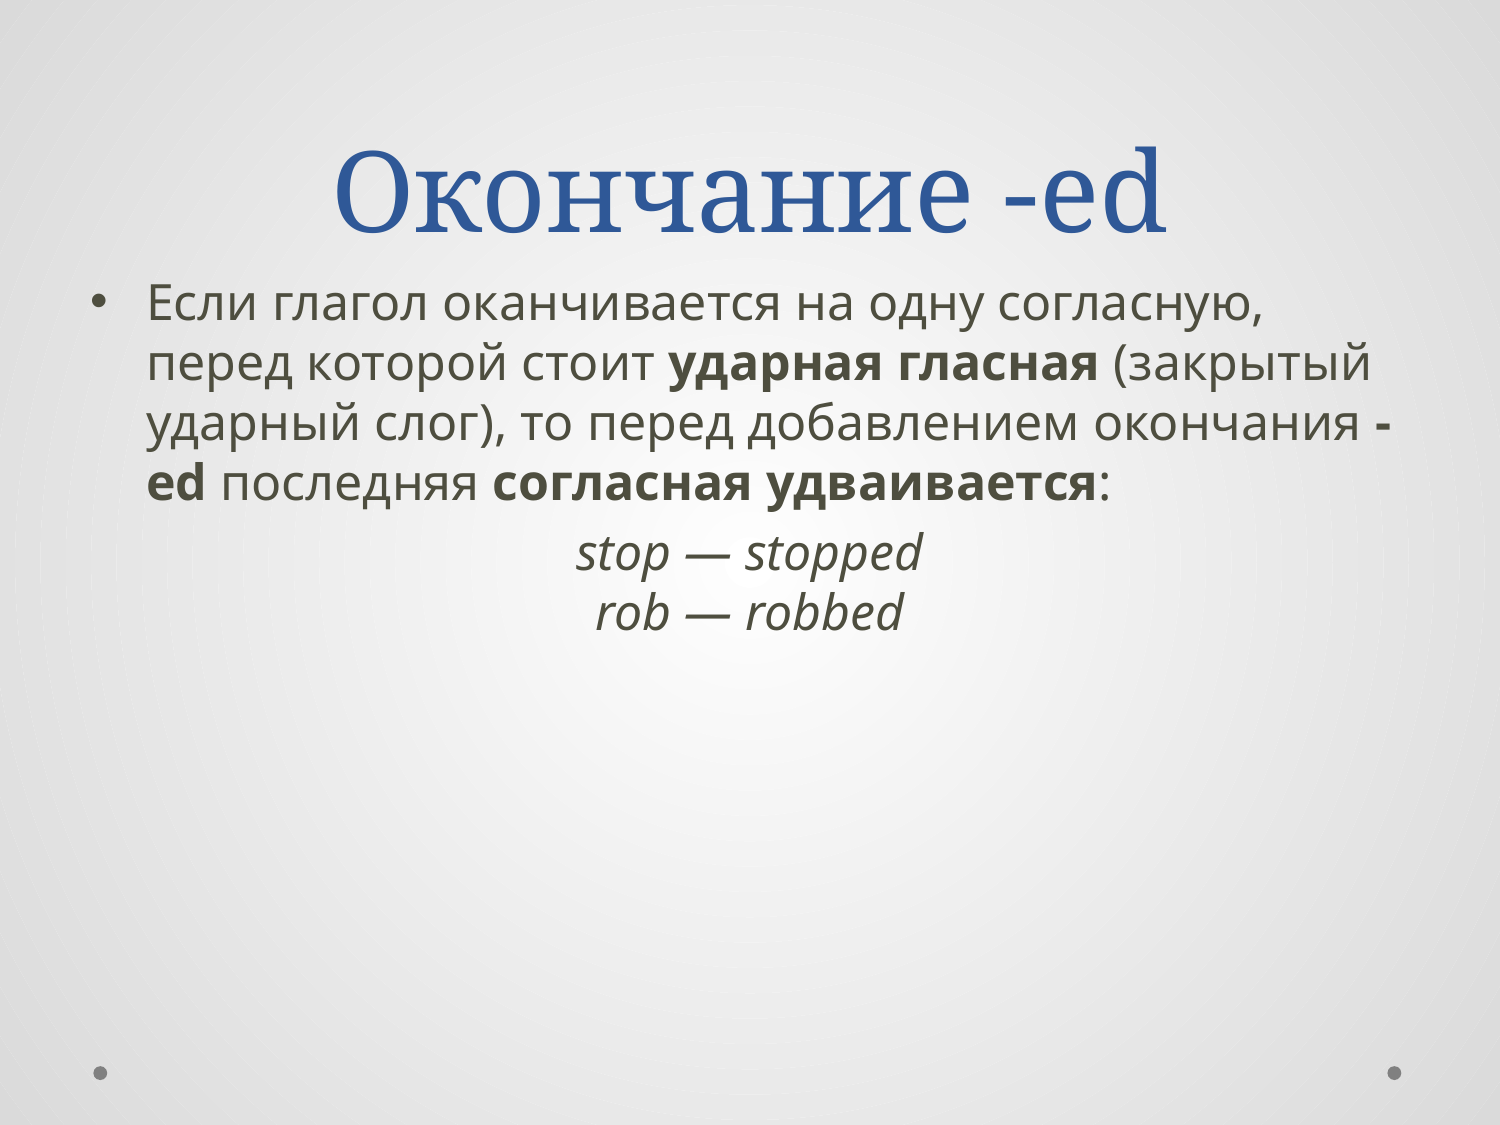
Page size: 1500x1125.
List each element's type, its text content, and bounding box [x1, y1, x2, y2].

list Если глагол оканчивается на одну согласную, перед которой стоит ударная гласная (закрытый ударный слог), то перед добавлением окончания -ed последняя согласная удваивается: stop — stopped rob — robbed [75, 262, 1425, 1005]
title Окончание -ed [75, 0, 1425, 262]
